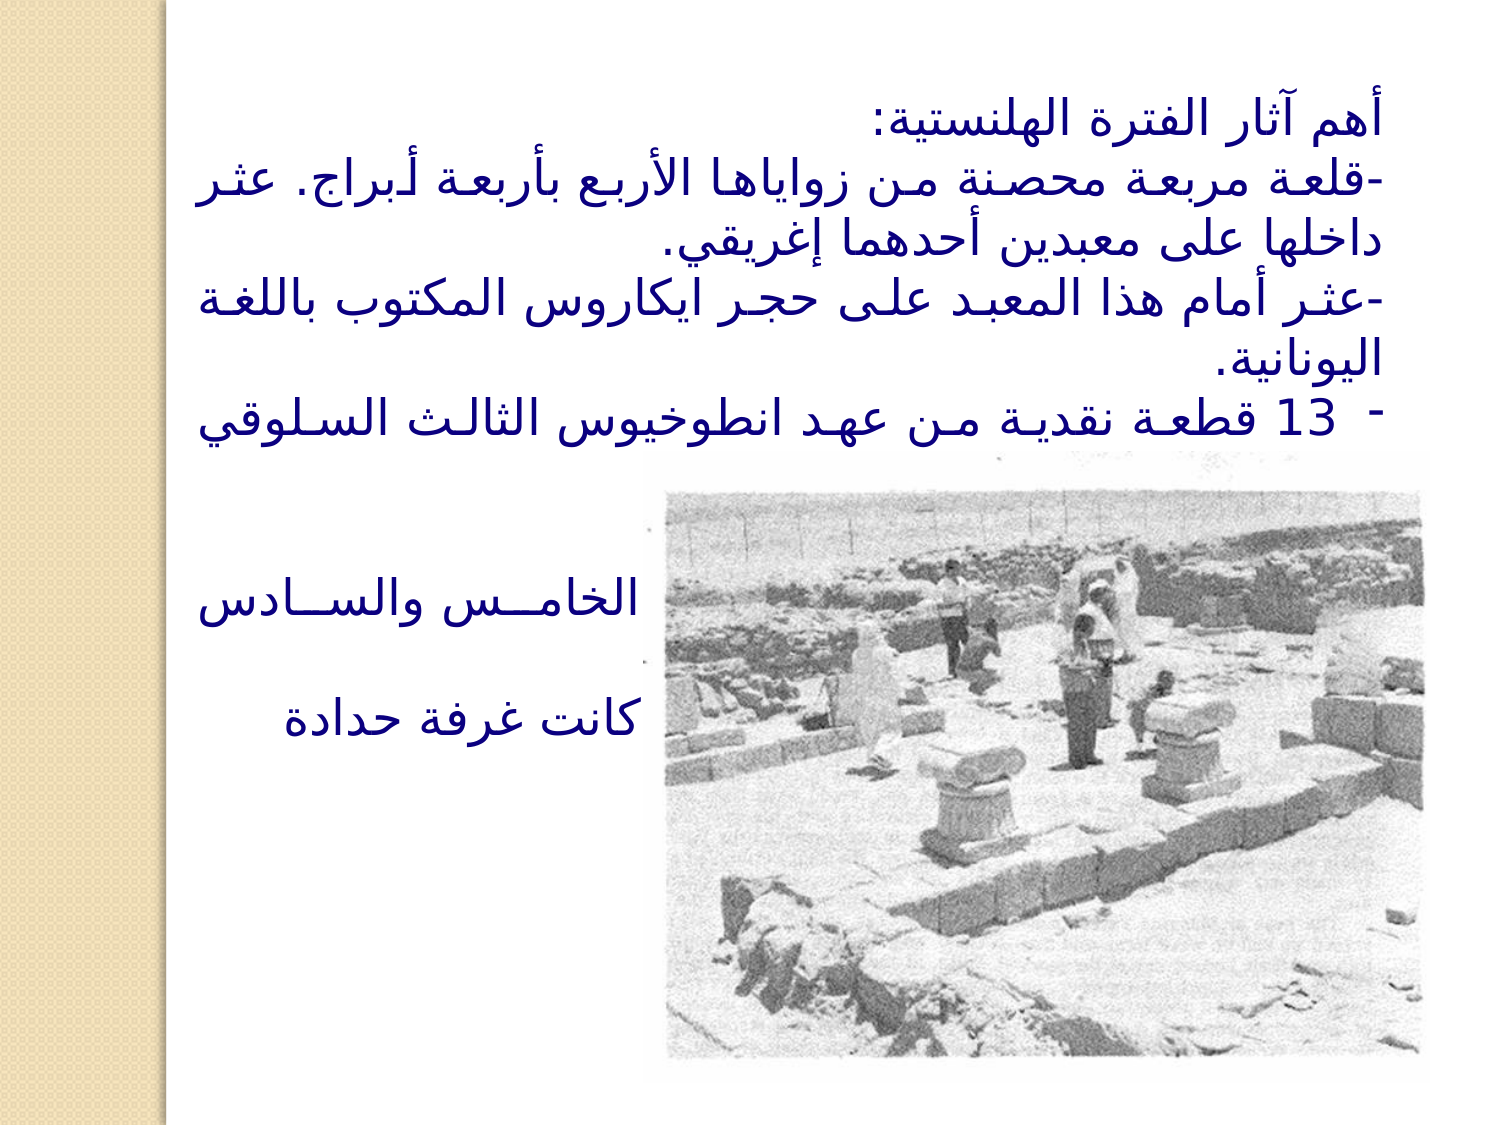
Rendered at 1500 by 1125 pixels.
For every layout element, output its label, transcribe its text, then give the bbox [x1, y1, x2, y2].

text_box أهم آثار الفترة الهلنستية: -قلعة مربعة محصنة من زواياها الأربع بأربعة أبراج. عثر داخلها على معبدين أحدهما إغريقي. -عثر أمام هذا المعبد على حجر ايكاروس المكتوب باللغة اليونانية. 13 قطعة نقدية من عهد انطوخيوس الثالث السلوقي ( 223-180 ق.م) 12 هيكل عظمي آدمي أساسات كنيسة تعود للقرنين الخامس والسادس الميلاديين منزل يحتوي على 12 غرفة احدها كانت غرفة حدادة [182, 78, 1400, 753]
picture [643, 450, 1430, 1084]
